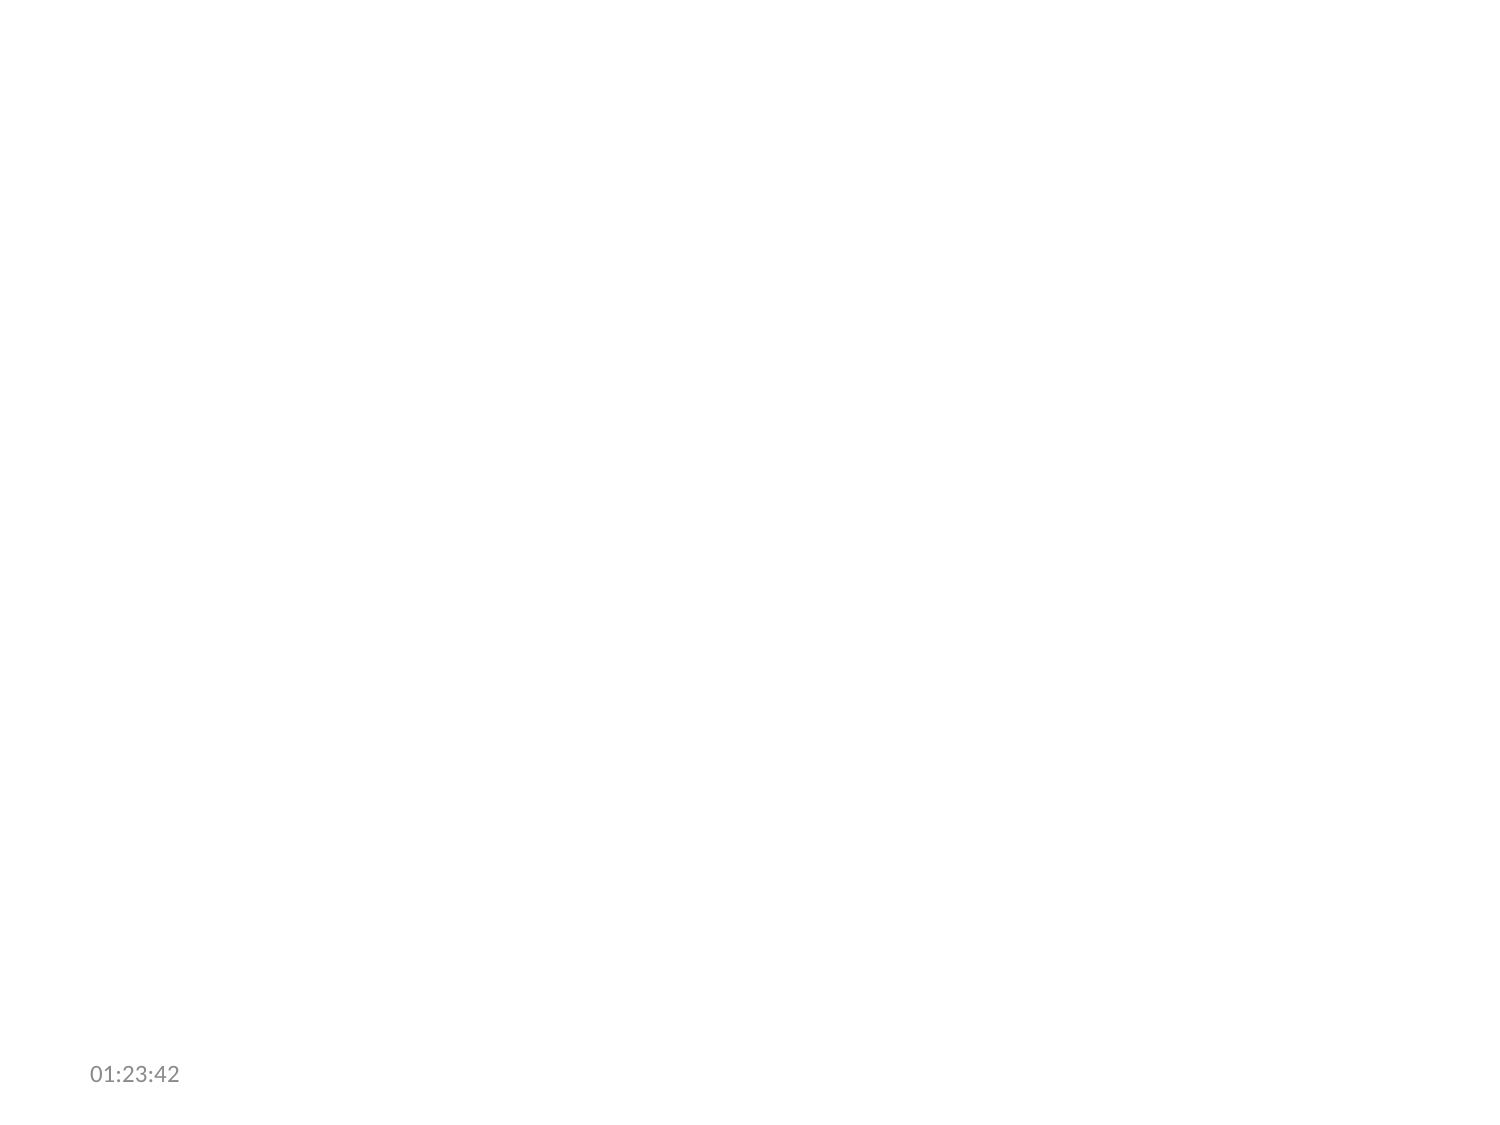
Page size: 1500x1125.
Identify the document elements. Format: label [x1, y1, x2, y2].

slide_number [75, 1042, 425, 1103]
